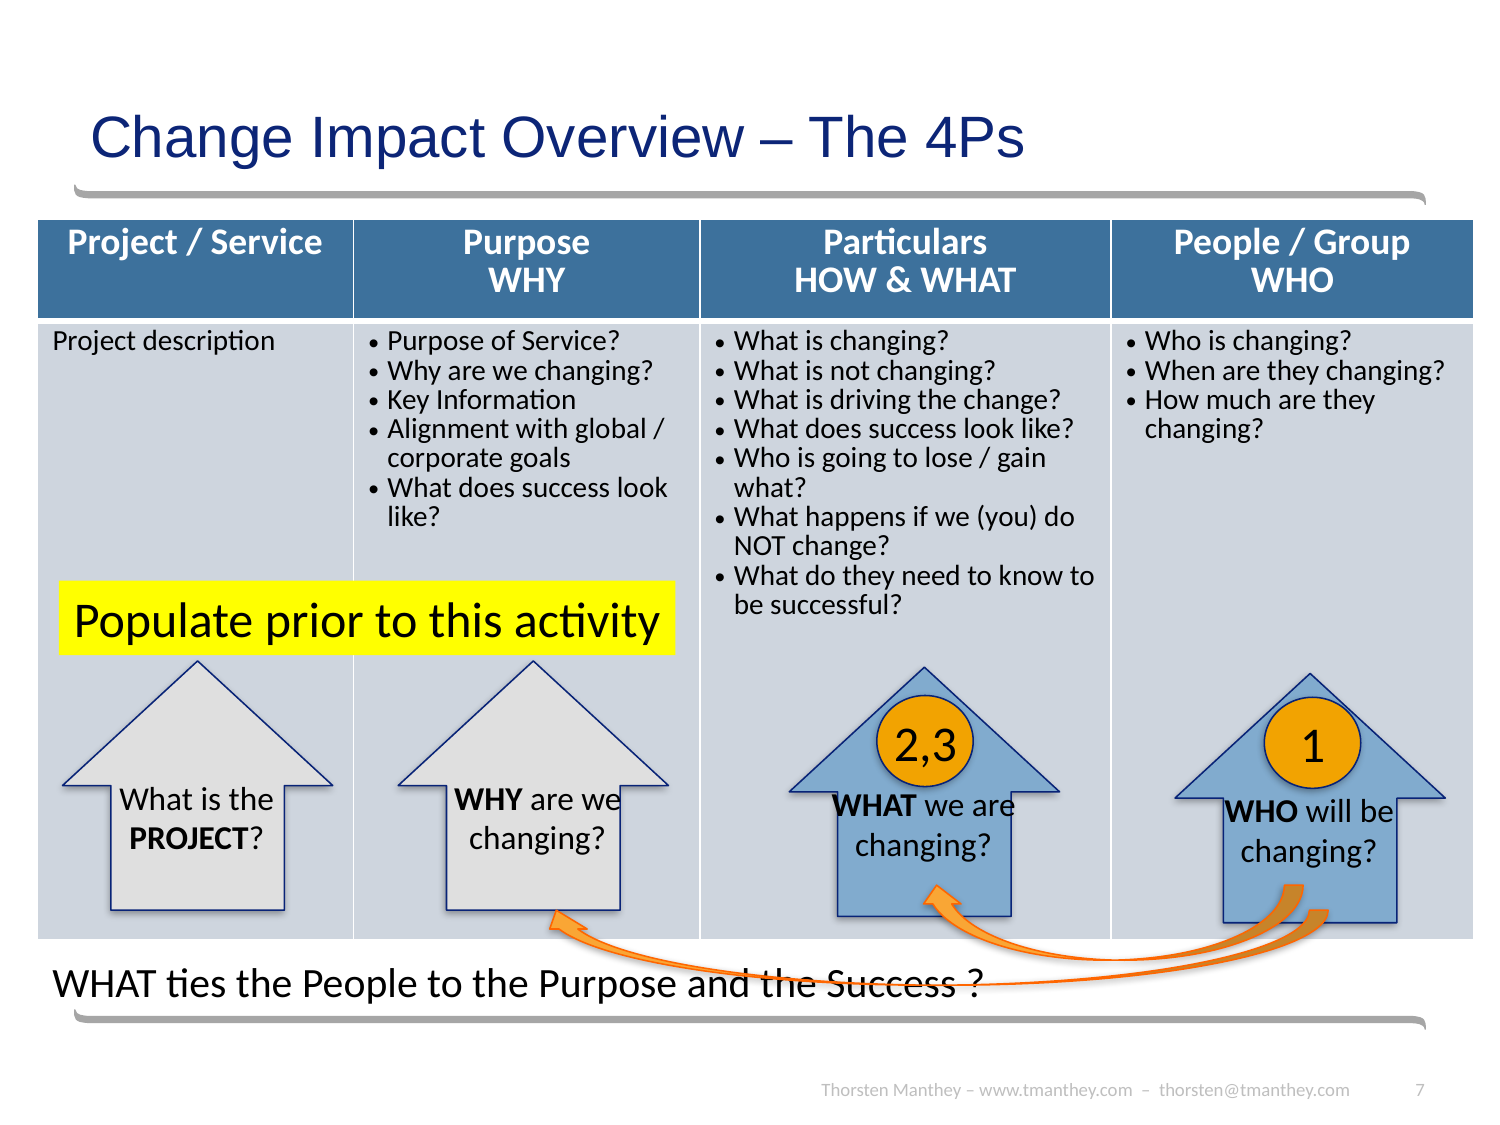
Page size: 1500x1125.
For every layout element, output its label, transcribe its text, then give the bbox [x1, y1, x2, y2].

text_box WHAT ties the People to the Purpose and the Success ? [37, 948, 1200, 1014]
text_box What is the PROJECT? [74, 769, 319, 865]
text_box Populate prior to this activity [58, 580, 676, 656]
text_box [972, 710, 1043, 775]
text_box 2,3 [879, 704, 972, 780]
table_header People / Group WHO [1112, 220, 1473, 318]
text_box WHY are we changing? [415, 769, 660, 865]
text_box [836, 871, 1012, 918]
text_box [883, 666, 966, 704]
text_box [548, 909, 1329, 987]
text_box [1046, 778, 1061, 793]
text_box [1432, 784, 1447, 799]
text_box [922, 884, 1304, 962]
text_box WHO will be changing? [1187, 782, 1432, 877]
text_box [660, 776, 670, 787]
table_cell What is changing? What is not changing? What is driving the change? What does success look like? Who is going to lose / gain what? What happens if we (you) do NOT change? What do they need to know to be successful? [701, 324, 1110, 939]
text_box [895, 694, 955, 704]
text_box 1 [1263, 696, 1362, 790]
text_box [1174, 785, 1187, 799]
footer Thorsten Manthey – www.tmanthey.com – thorsten@tmanthey.com [512, 1077, 1350, 1100]
table_header Particulars HOW & WHAT [701, 220, 1110, 318]
text_box [898, 780, 952, 788]
text_box WHAT we are changing? [801, 775, 1046, 871]
text_box [806, 708, 879, 775]
title Change Impact Overview – The 4Ps [75, 11, 1425, 177]
text_box [1222, 877, 1398, 924]
table_header Purpose WHY [354, 220, 699, 318]
table_cell Project description [38, 324, 353, 939]
text_box [788, 779, 801, 793]
text_box [79, 660, 316, 769]
text_box [61, 773, 74, 787]
text_box [110, 865, 286, 911]
text_box [1191, 672, 1430, 782]
text_box [397, 660, 652, 787]
slide_number 7 [1362, 1077, 1425, 1100]
text_box [445, 865, 621, 911]
table_cell Purpose of Service? Why are we changing? Key Information Alignment with global / corporate goals What does success look like? [354, 324, 699, 939]
table_header Project / Service [38, 220, 353, 318]
text_box [319, 771, 334, 787]
table_cell Who is changing? When are they changing? How much are they changing? [1112, 324, 1473, 939]
